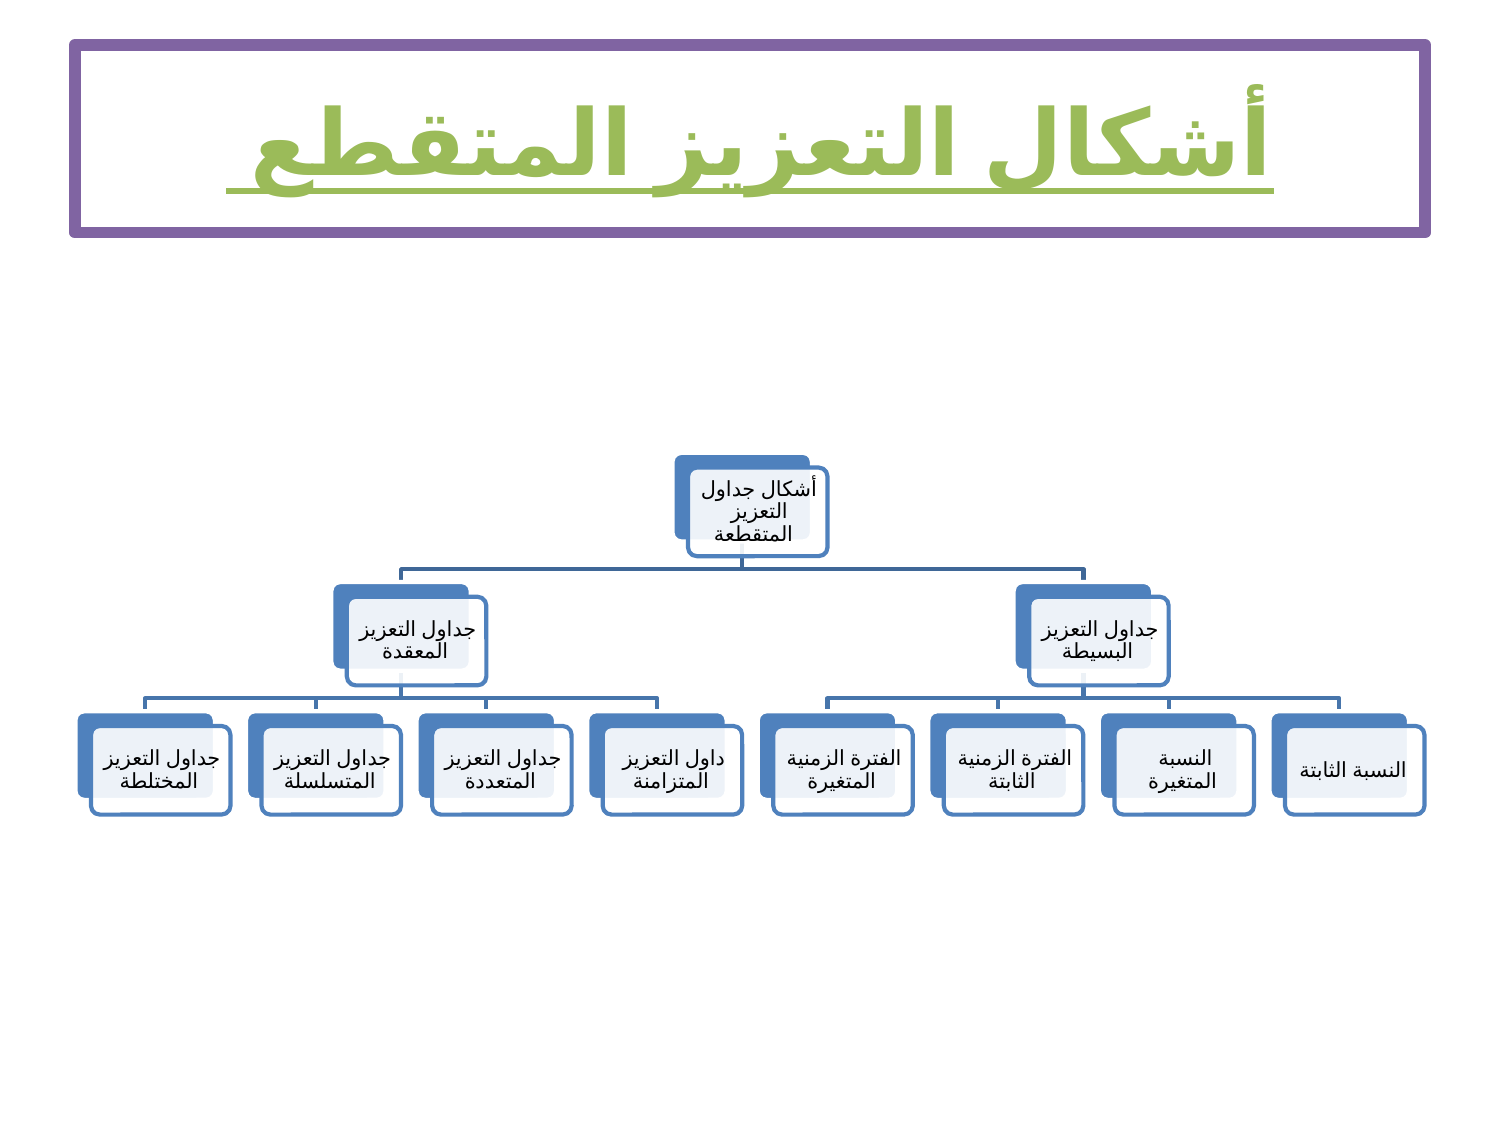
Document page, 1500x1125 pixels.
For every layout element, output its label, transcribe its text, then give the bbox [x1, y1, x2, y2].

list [74, 262, 1426, 1006]
title أشكال التعزيز المتقطع [75, 45, 1425, 233]
